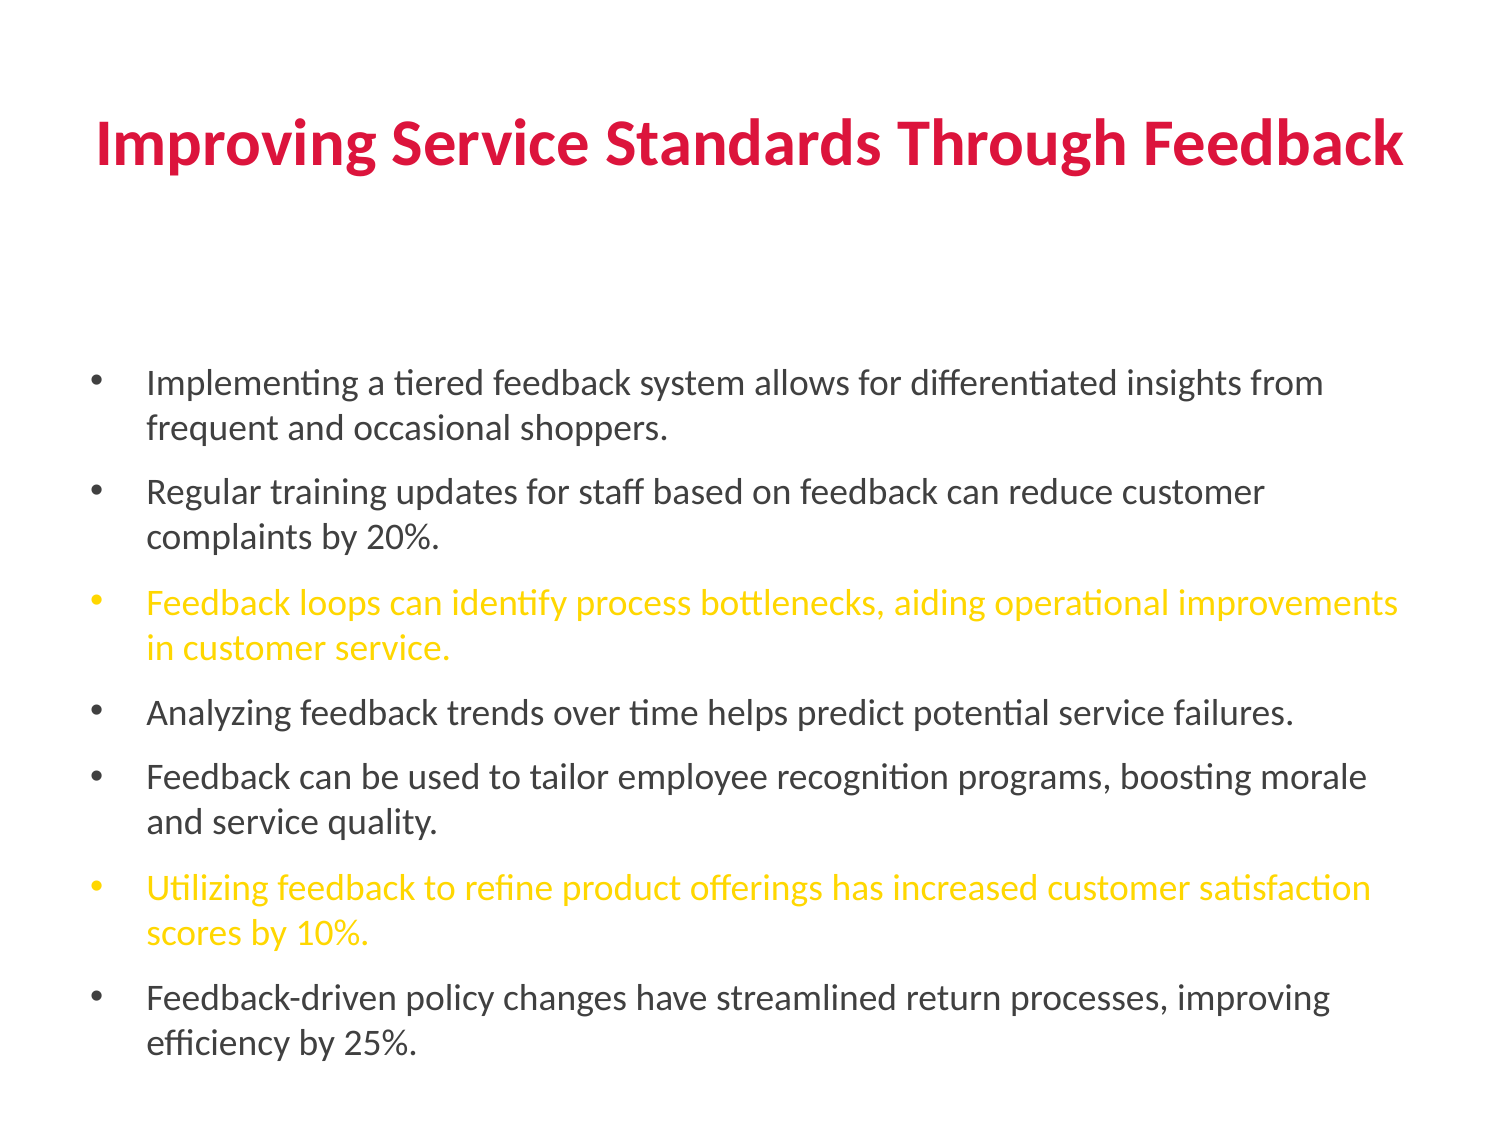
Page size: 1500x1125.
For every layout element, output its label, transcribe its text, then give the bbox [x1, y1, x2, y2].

title Improving Service Standards Through Feedback [75, 45, 1425, 233]
list Implementing a tiered feedback system allows for differentiated insights from frequent and occasional shoppers. Regular training updates for staff based on feedback can reduce customer complaints by 20%. Feedback loops can identify process bottlenecks, aiding operational improvements in customer service. Analyzing feedback trends over time helps predict potential service failures. Feedback can be used to tailor employee recognition programs, boosting morale and service quality. Utilizing feedback to refine product offerings has increased customer satisfaction scores by 10%. Feedback-driven policy changes have streamlined return processes, improving efficiency by 25%. [75, 262, 1425, 1005]
